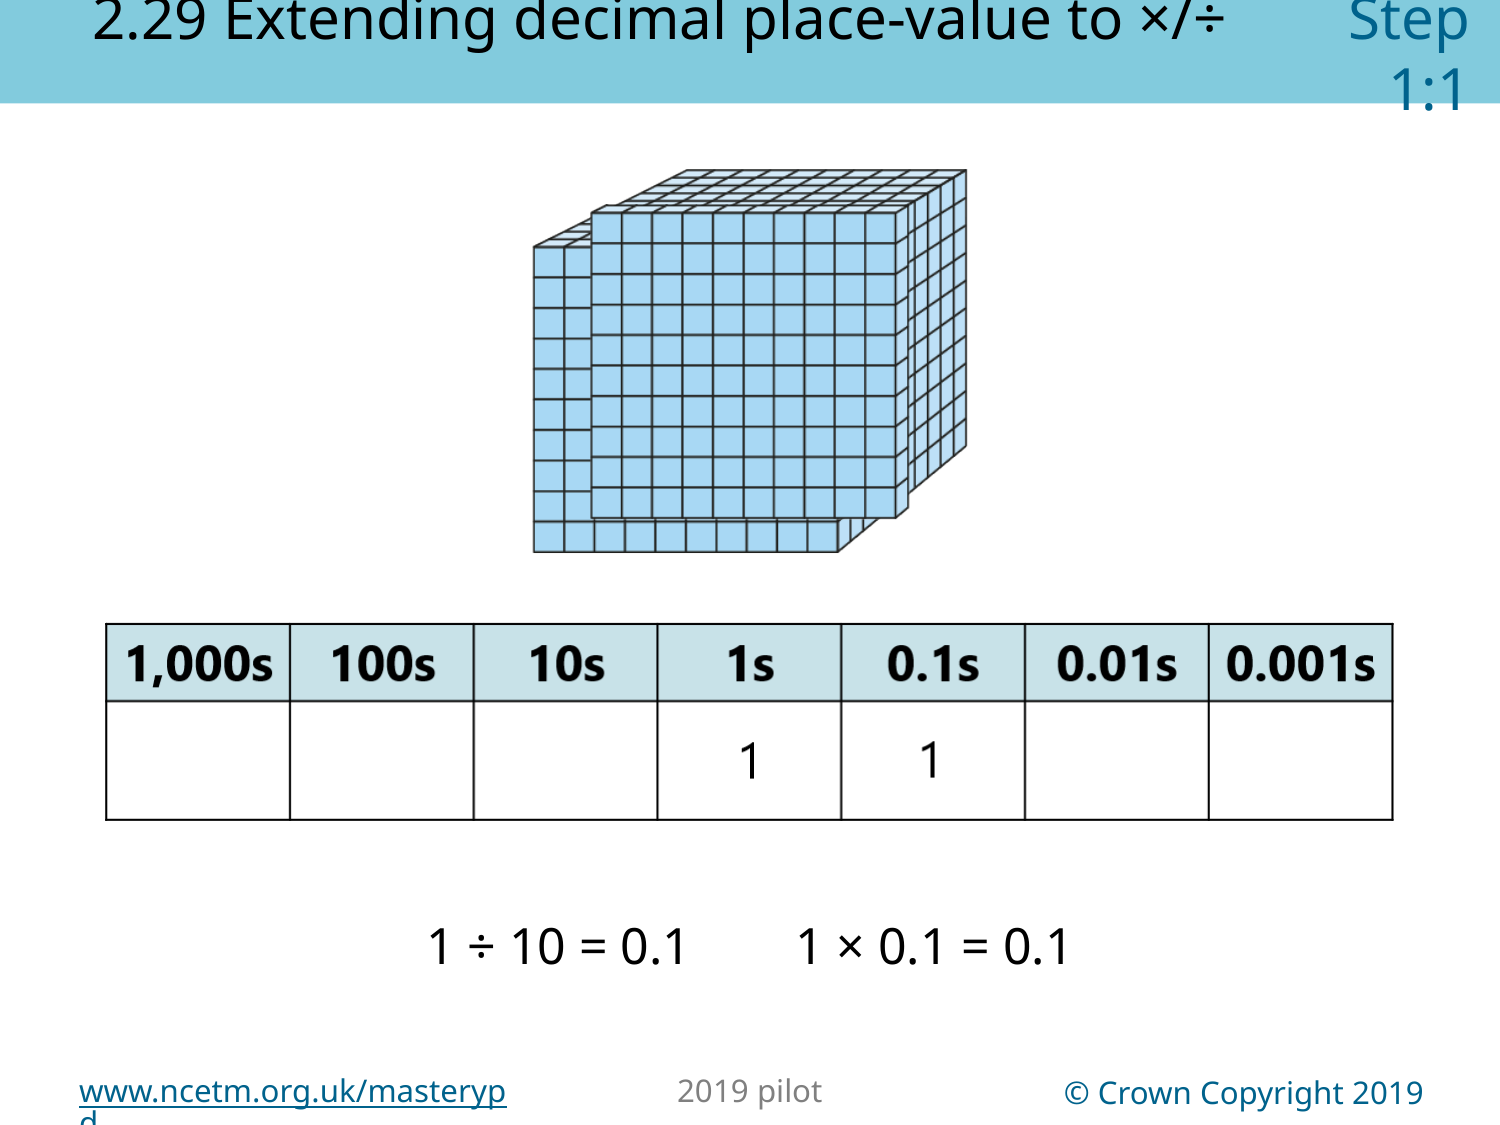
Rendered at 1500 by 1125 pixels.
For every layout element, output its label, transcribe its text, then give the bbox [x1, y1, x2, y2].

picture [529, 169, 970, 568]
picture [105, 616, 1395, 822]
list 2.29 Extending decimal place-value to ×/÷ Step 1:1 [0, 0, 1500, 104]
text_box 1 ÷ 10 = 0.1 1 × 0.1 = 0.1 [411, 906, 1089, 982]
